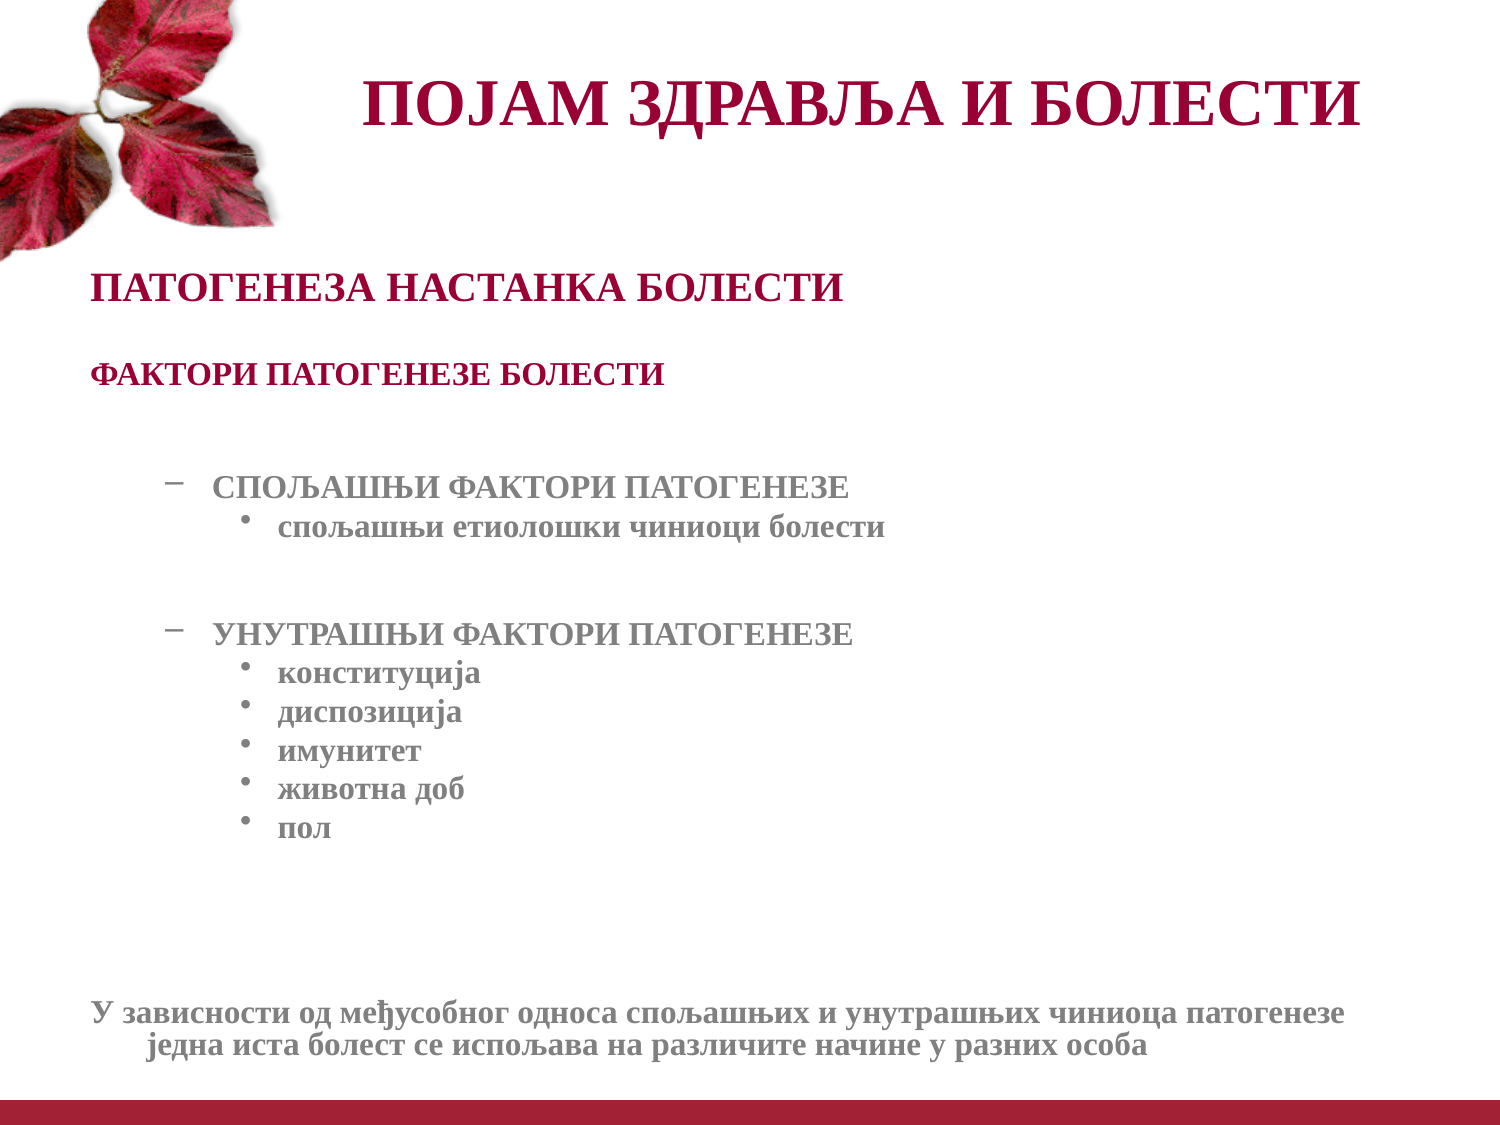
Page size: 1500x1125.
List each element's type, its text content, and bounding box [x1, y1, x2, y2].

title ПОЈАМ ЗДРАВЉА И БОЛЕСТИ [289, 44, 1436, 233]
list ПАТОГЕНЕЗА НАСТАНКА БОЛЕСТИ ФАКТОРИ ПАТОГЕНЕЗЕ БОЛЕСТИ СПОЉАШЊИ ФАКТОРИ ПАТОГЕНЕЗЕ спољашњи етиолошки чиниоци болести УНУТРАШЊИ ФАКТОРИ ПАТОГЕНЕЗЕ конституција диспозиција имунитет животна доб пол У зависности од међусобног односа спољашњих и унутрашњих чиниоца патогенезе једна иста болест се испољава на различите начине у разних особа [74, 262, 1426, 1006]
picture [0, 0, 295, 273]
